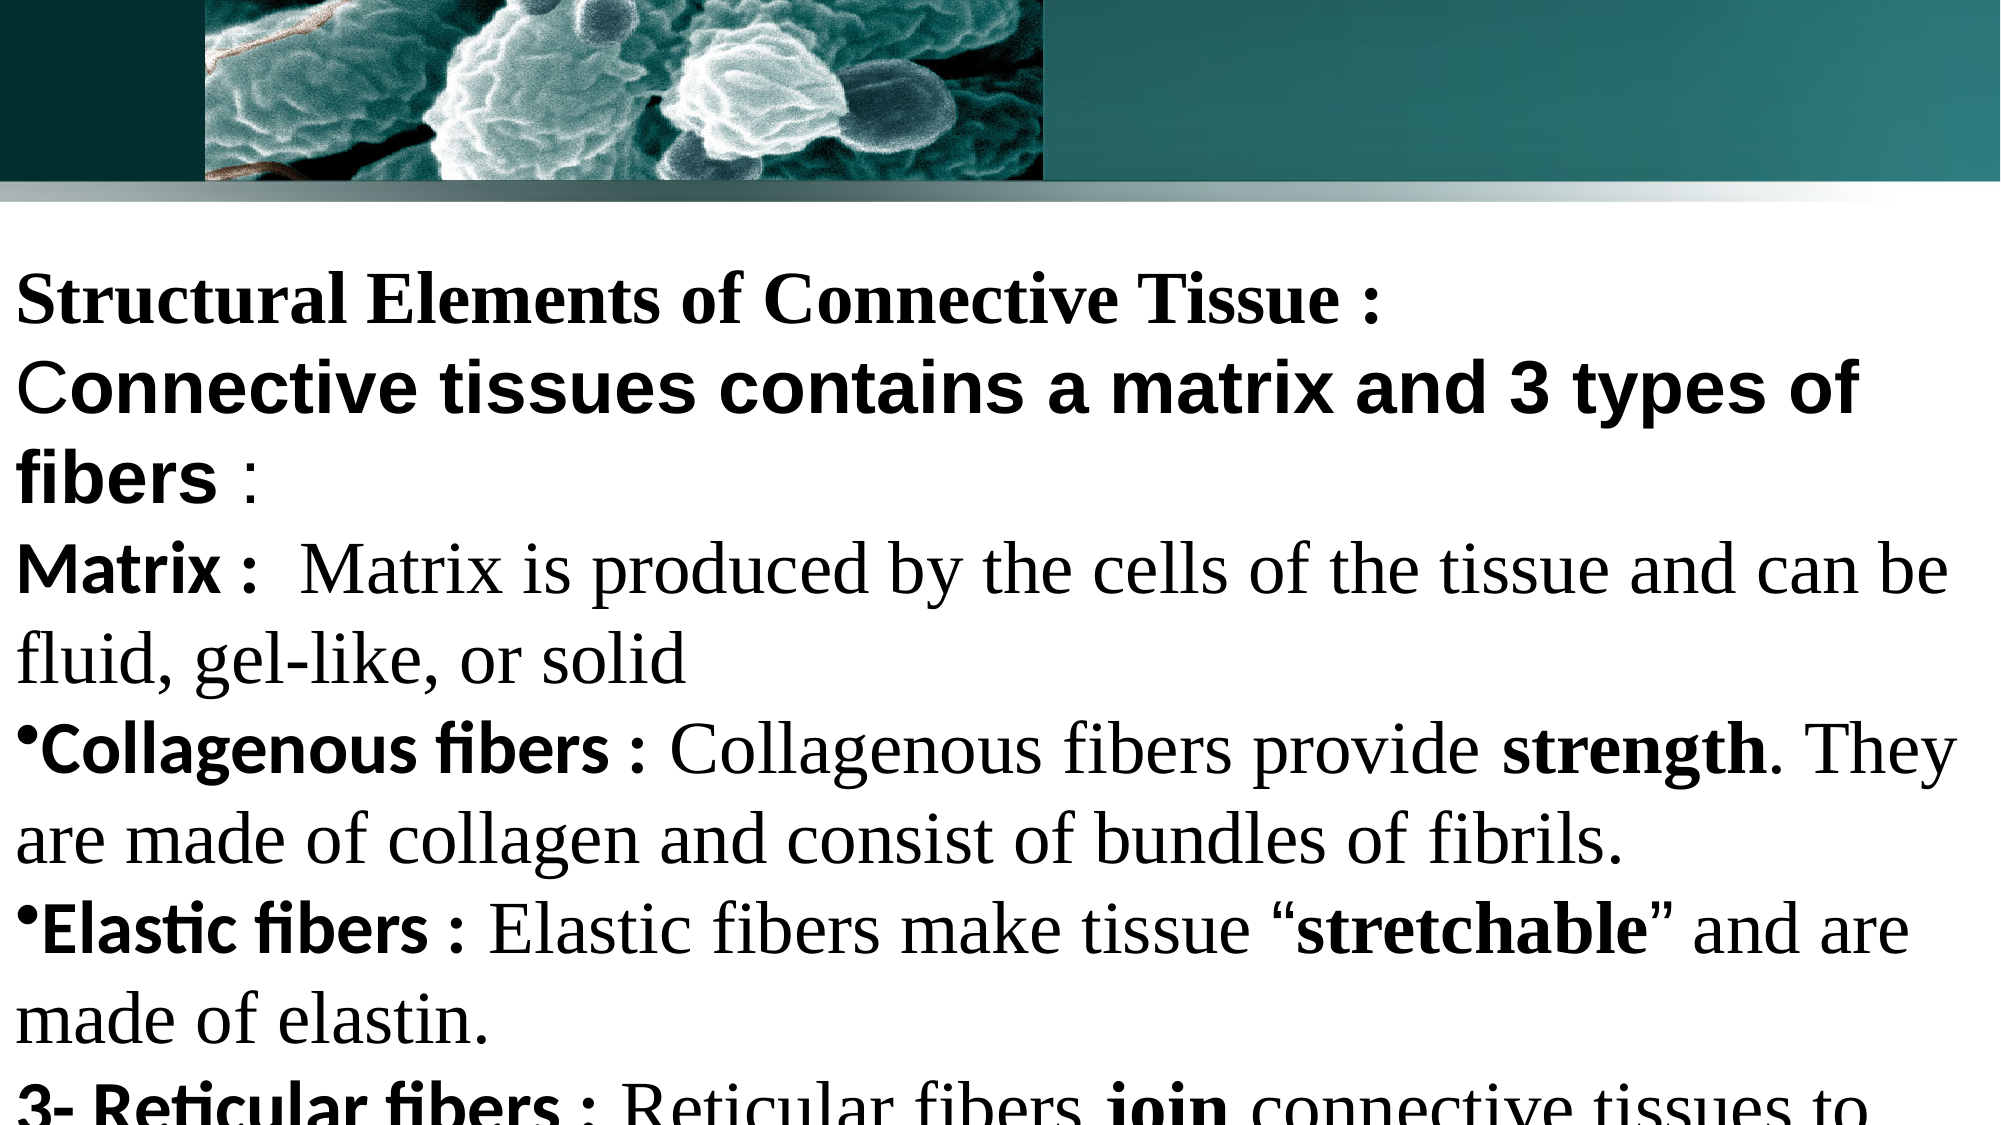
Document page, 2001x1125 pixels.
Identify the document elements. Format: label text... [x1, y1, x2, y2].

text_box Structural Elements of Connective Tissue : Connective tissues contains a matrix and 3 types of fibers : Matrix : Matrix is produced by the cells of the tissue and can be fluid, gel-like, or solid Collagenous fibers : Collagenous fibers provide strength. They are made of collagen and consist of bundles of fibrils. Elastic fibers : Elastic fibers make tissue “stretchable” and are made of elastin. 3- Reticular fibers : Reticular fibers join connective tissues to other tissues. Reticular fibers consist of one or more types of very thin collagen fibers. [0, 241, 2000, 1125]
picture [0, 0, 2001, 1125]
